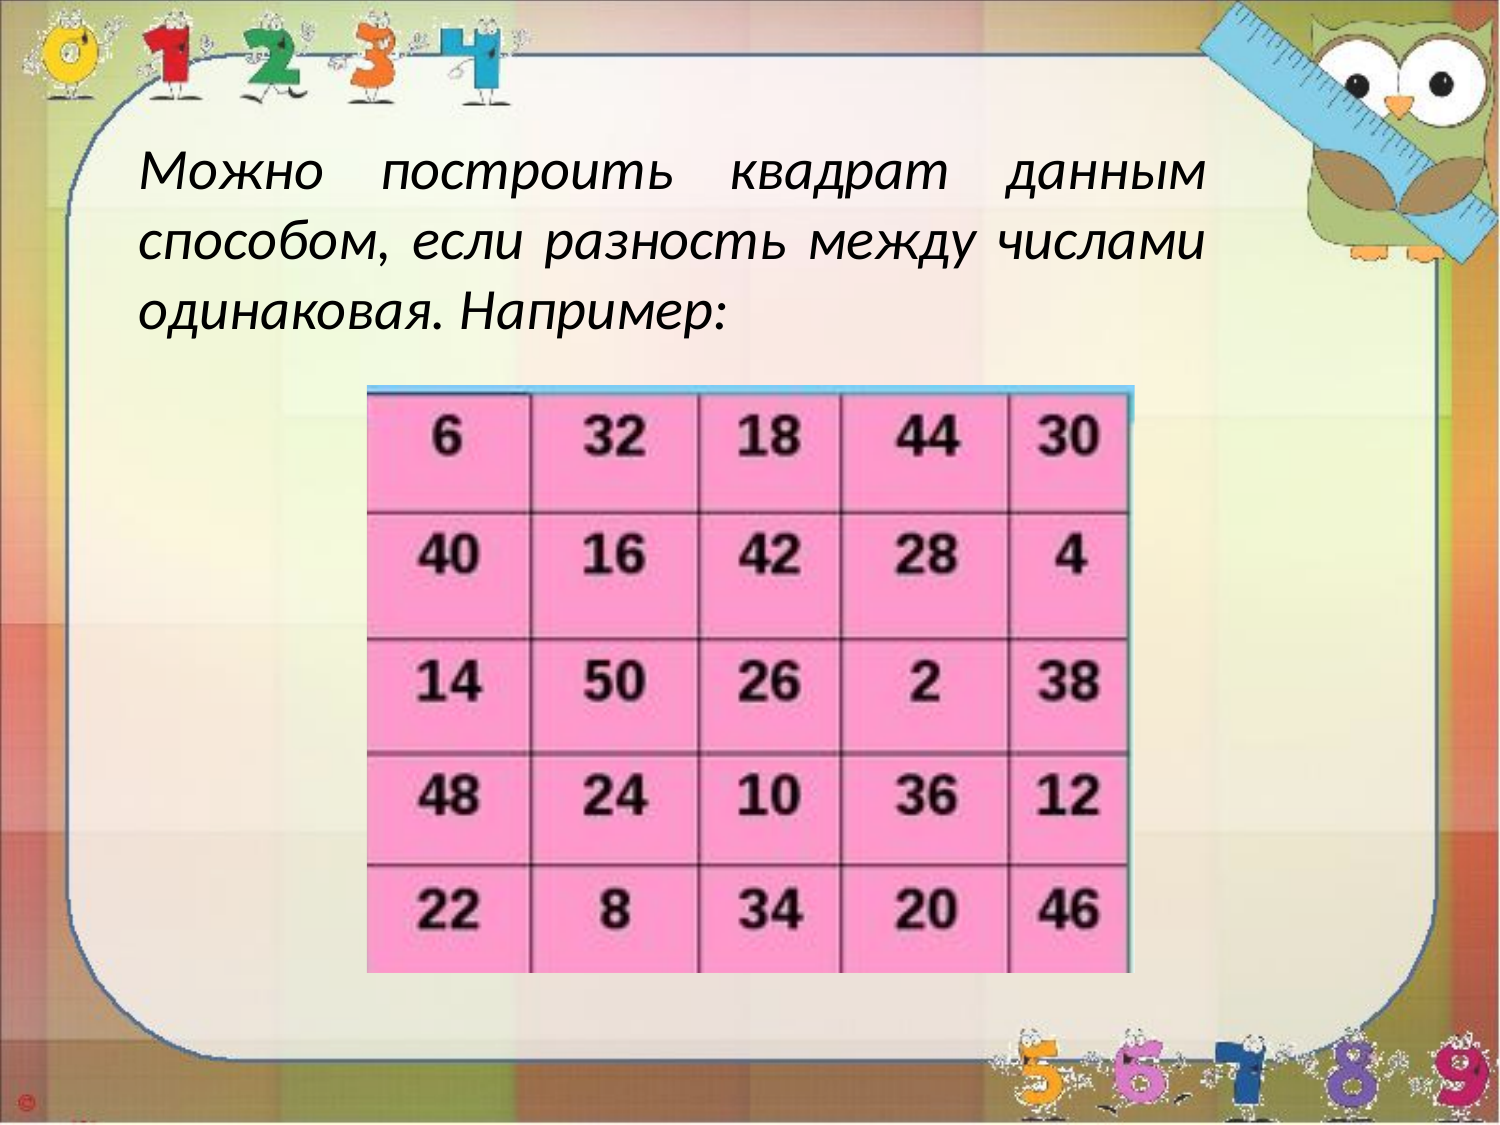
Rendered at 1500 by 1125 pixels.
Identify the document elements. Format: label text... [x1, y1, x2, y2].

text_box Можно построить квадрат данным способом, если разность между числами одинаковая. Например: [123, 123, 1223, 349]
picture [366, 385, 1135, 973]
